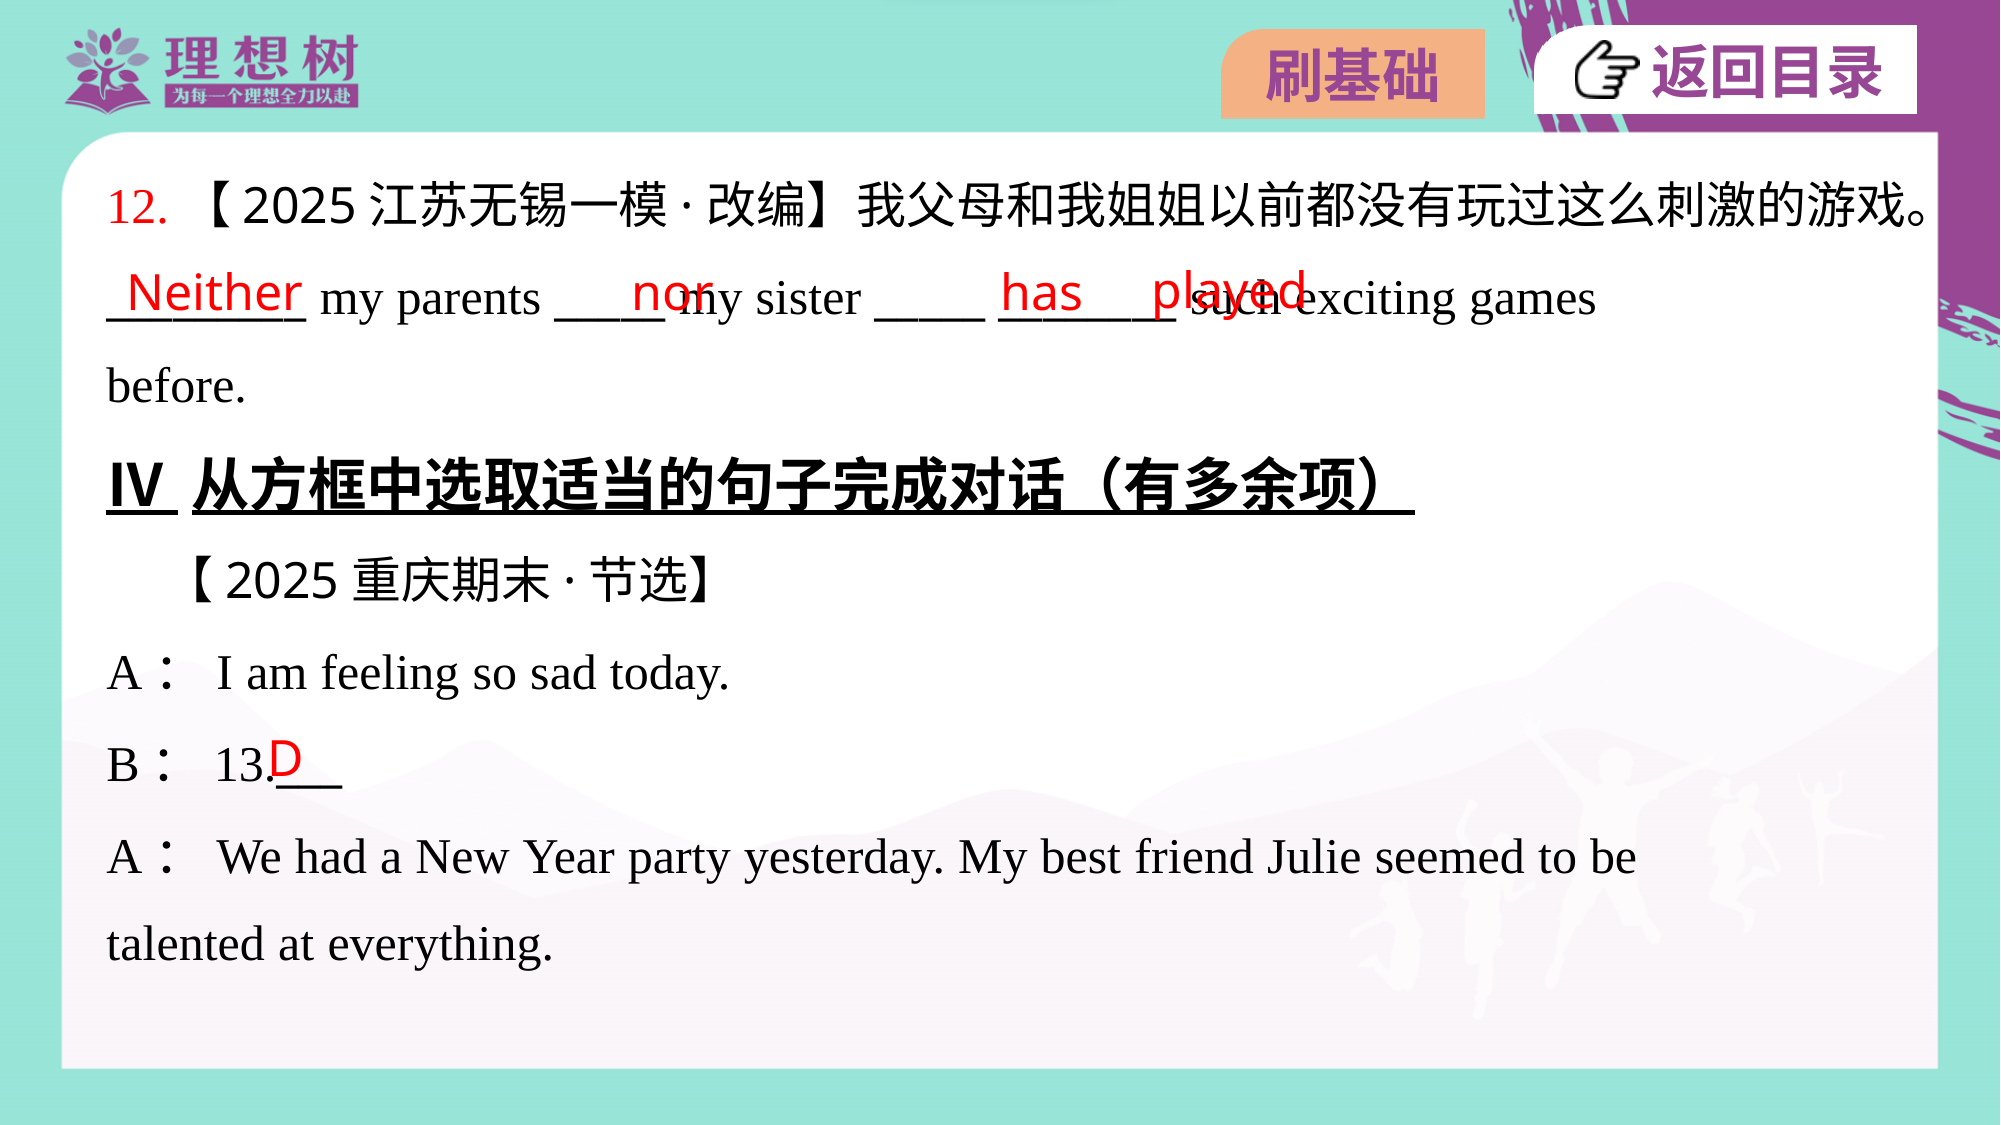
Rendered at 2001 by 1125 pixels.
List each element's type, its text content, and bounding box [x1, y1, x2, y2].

picture [0, 0, 2000, 1125]
text_box has [986, 228, 1098, 310]
text_box Neither [109, 228, 321, 310]
text_box nor [617, 228, 729, 310]
text_box 12.【2025江苏无锡一模·改编】我父母和我姐姐以前都没有玩过这么刺激的游戏。 _________ my parents _____ my sister _____ ________ such exciting games before. [106, 141, 1895, 404]
text_box Ⅳ 从方框中选取适当的句子完成对话（有多余项） [106, 415, 1895, 516]
text_box D [255, 695, 317, 777]
text_box played [1136, 226, 1323, 308]
text_box 【2025重庆期末·节选】 A：I am feeling so sad today. B：13.___ A：We had a New Year party yesterday. My best friend Julie seemed to be talented at everything.#2 [106, 516, 1895, 960]
